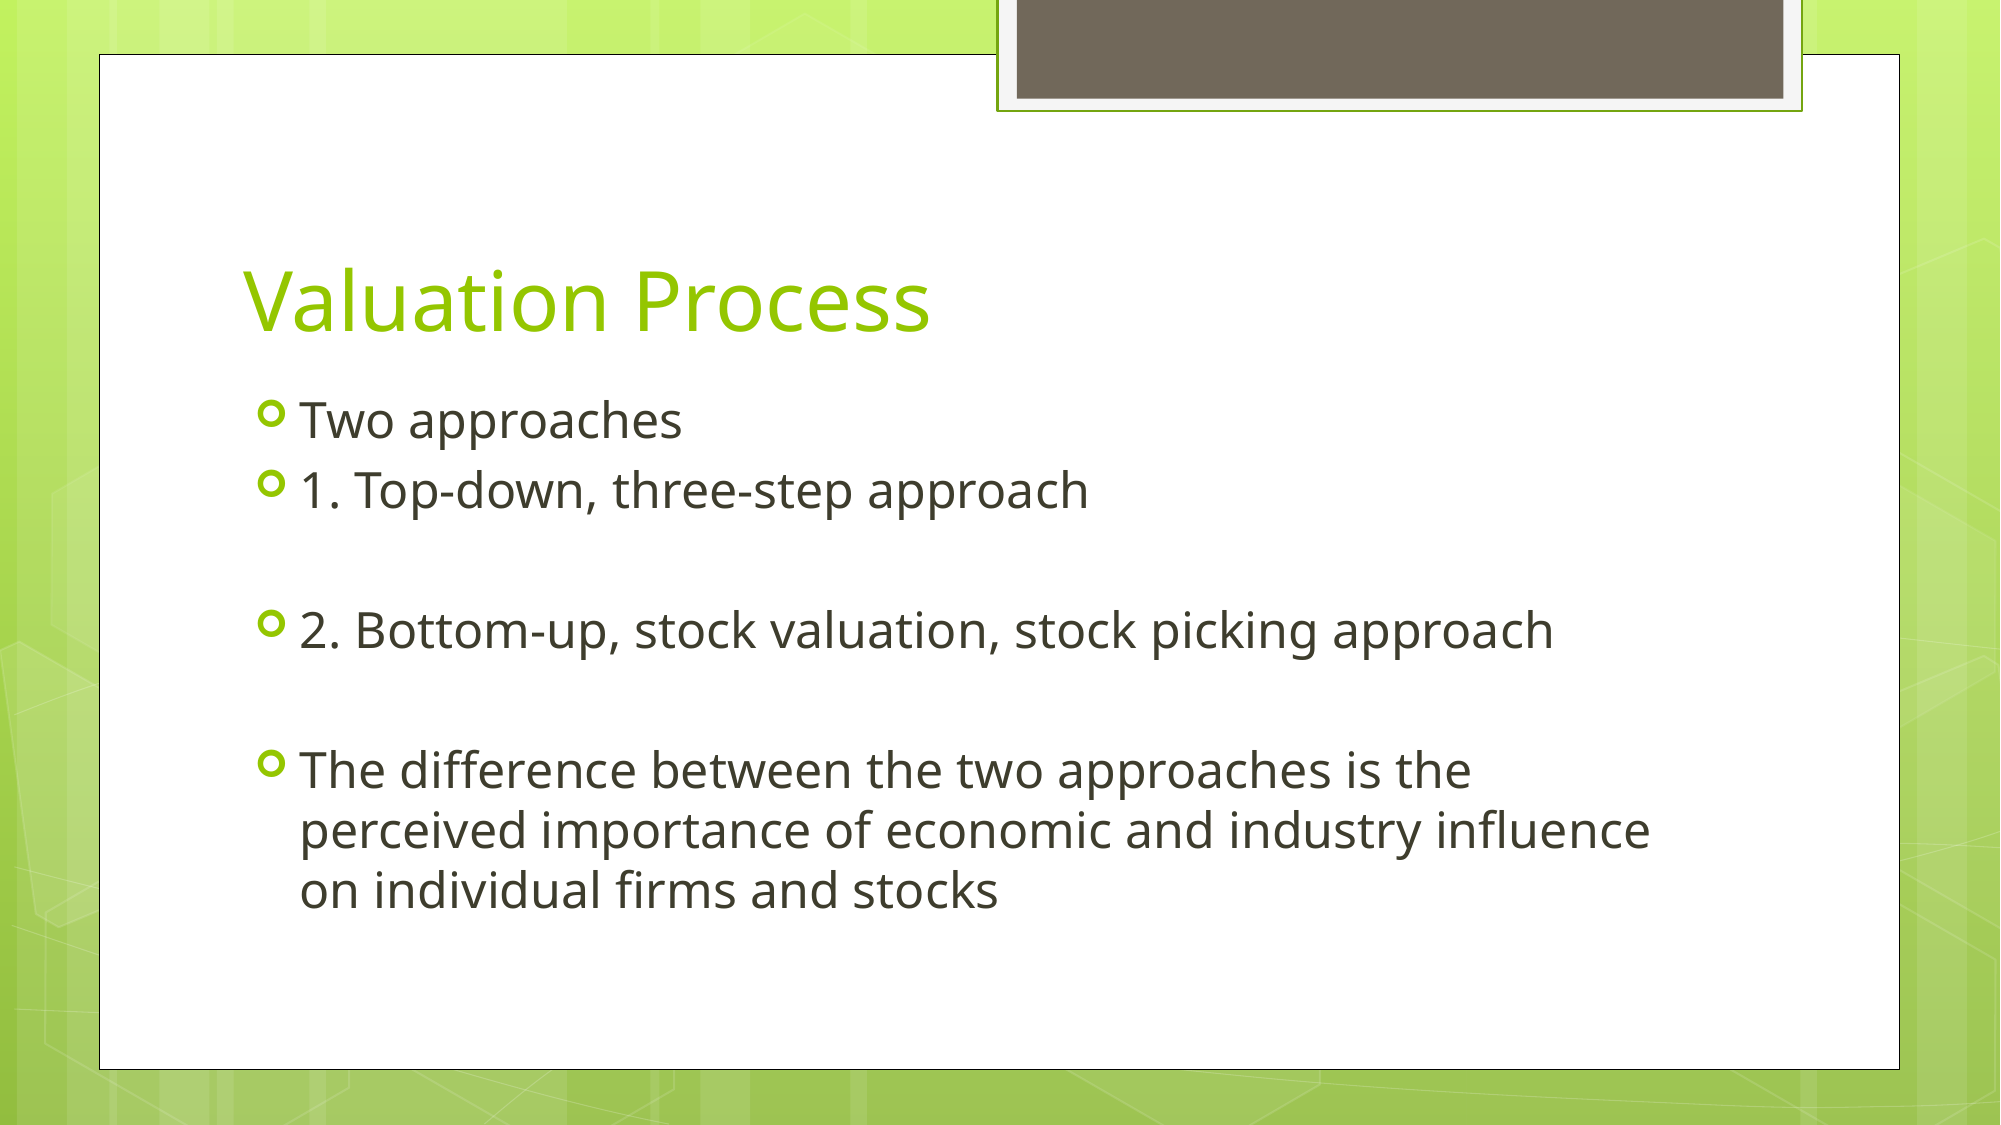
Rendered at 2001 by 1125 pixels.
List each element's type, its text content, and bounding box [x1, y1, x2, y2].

title Valuation Process [228, 168, 1765, 357]
list Two approaches 1. Top-down, three-step approach 2. Bottom-up, stock valuation, stock picking approach The difference between the two approaches is the perceived importance of economic and industry influence on individual firms and stocks [228, 381, 1711, 957]
